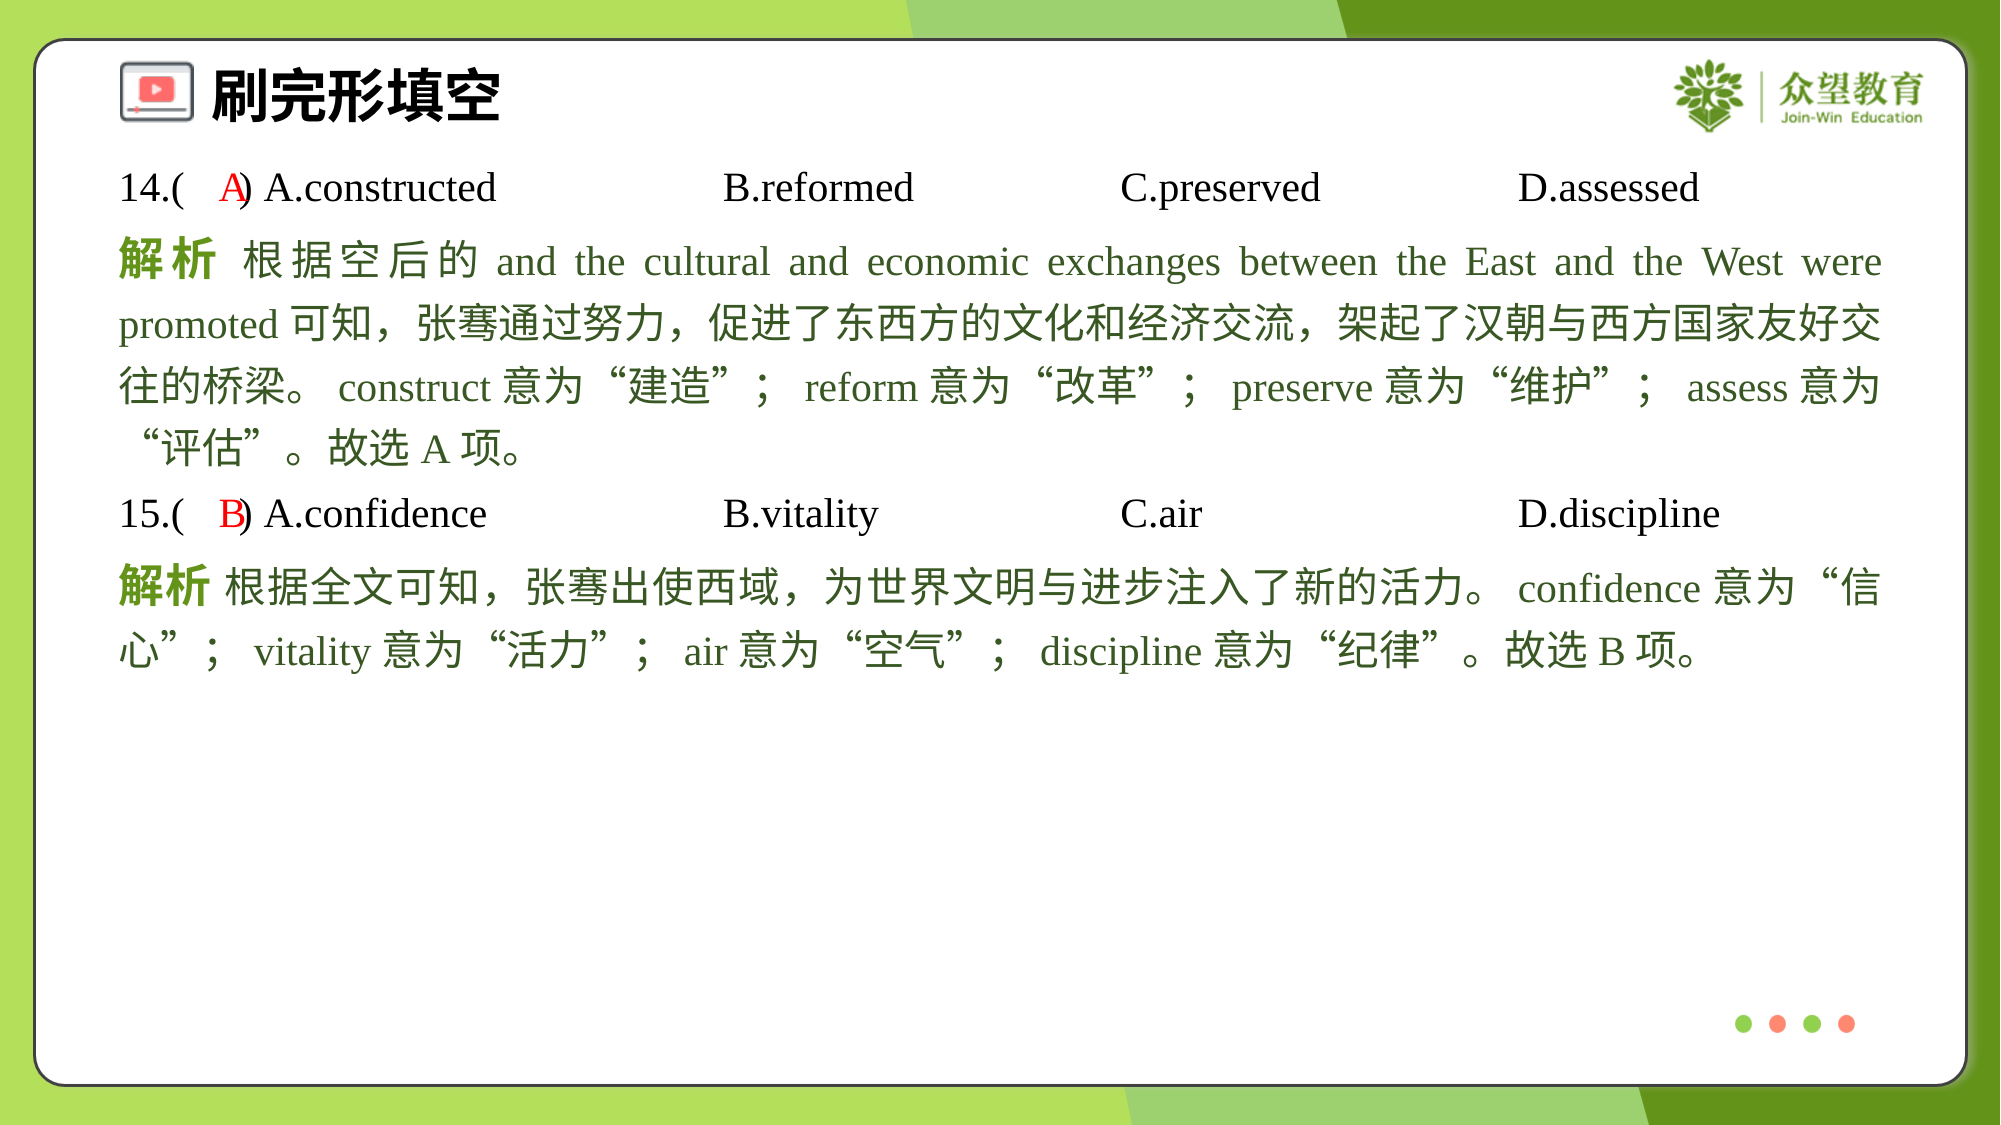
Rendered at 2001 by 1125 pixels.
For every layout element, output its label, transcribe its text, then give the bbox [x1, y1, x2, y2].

text_box A [213, 146, 254, 205]
text_box 15.( ) A.confidence B.vitality C.air D.discipline [252, 473, 1883, 531]
text_box 解析 根据空后的and the cultural and economic exchanges between the East and the West were promoted可知，张骞通过努力，促进了东西方的文化和经济交流，架起了汉朝与西方国家友好交往的桥梁。construct意为“建造”；reform意为“改革”；preserve意为“维护”；assess意为“评估”。故选A项。 [118, 215, 1883, 468]
text_box 14.( ) A.constructed B.reformed C.preserved D.assessed [118, 146, 213, 204]
text_box 15.( ) A.confidence B.vitality C.air D.discipline [118, 473, 213, 531]
text_box 14.( ) A.constructed B.reformed C.preserved D.assessed [254, 146, 1883, 204]
picture [0, 0, 2000, 1125]
text_box 解析 根据全文可知，张骞出使西域，为世界文明与进步注入了新的活力。confidence意为“信心”；vitality意为“活力”；air意为“空气”；discipline意为“纪律”。故选B项。 [118, 542, 1883, 670]
text_box B [213, 473, 252, 531]
